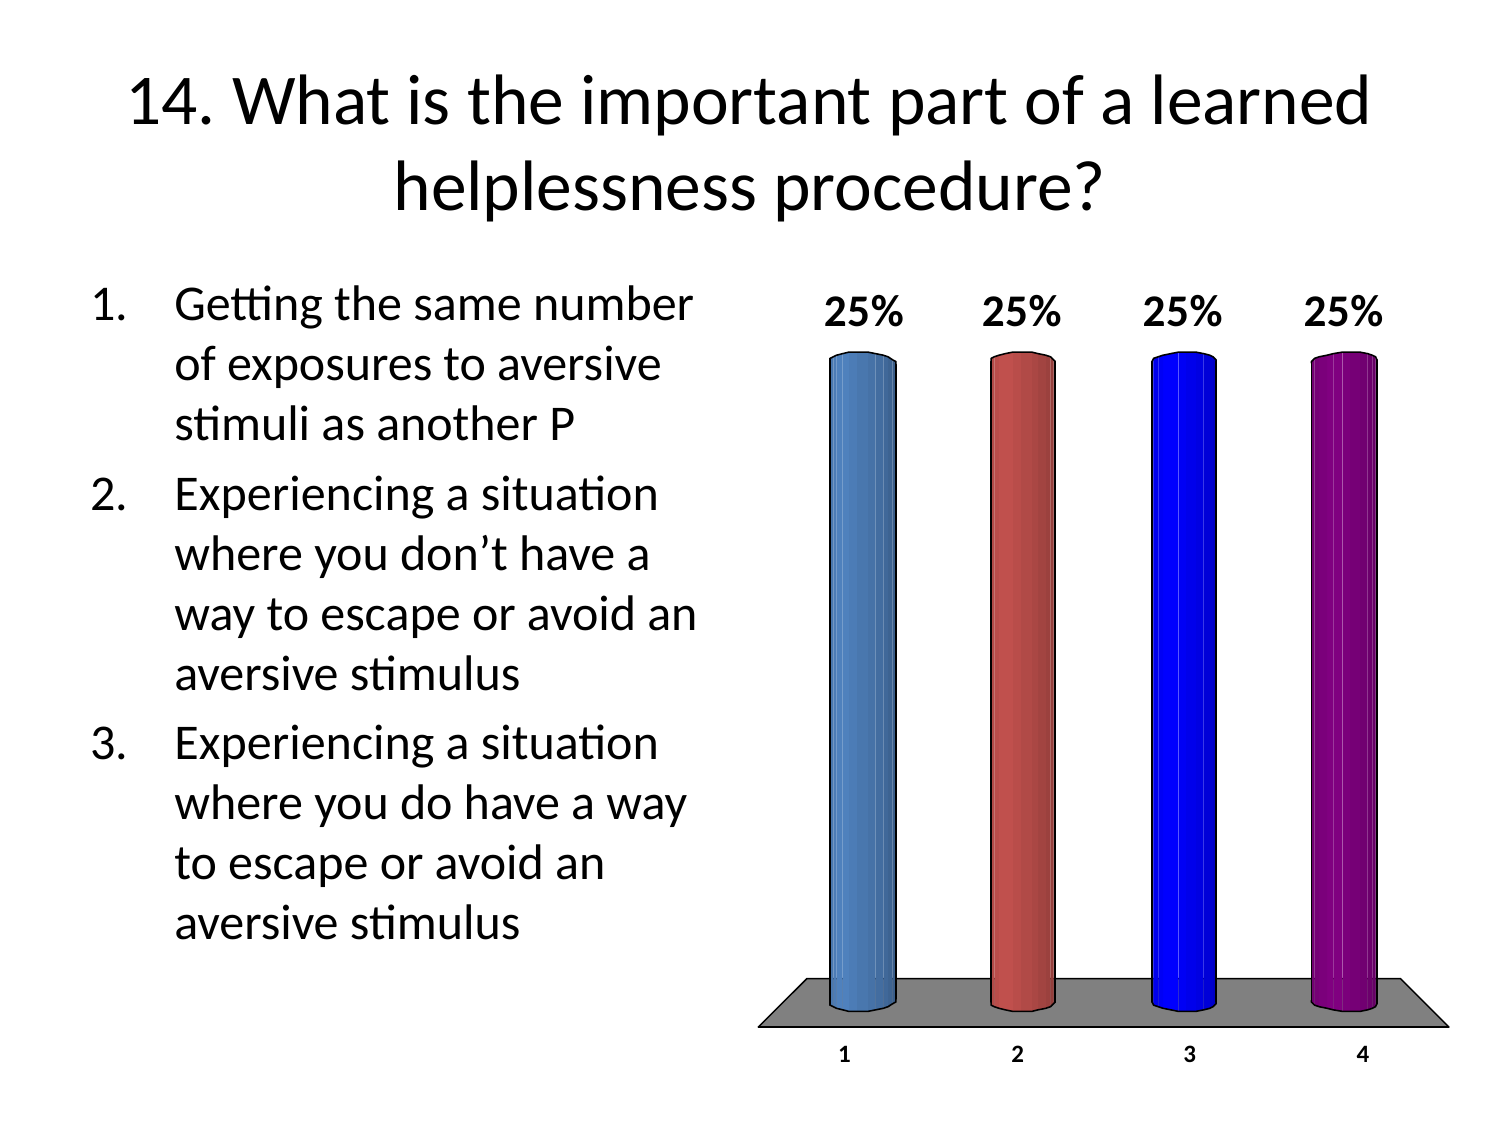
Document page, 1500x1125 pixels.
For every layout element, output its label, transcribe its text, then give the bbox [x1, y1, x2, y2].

title 14. What is the important part of a learned helplessness procedure? [75, 45, 1425, 233]
list Getting the same number of exposures to aversive stimuli as another P Experiencing a situation where you don’t have a way to escape or avoid an aversive stimulus Experiencing a situation where you do have a way to escape or avoid an aversive stimulus [75, 262, 750, 1005]
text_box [739, 270, 1490, 1115]
